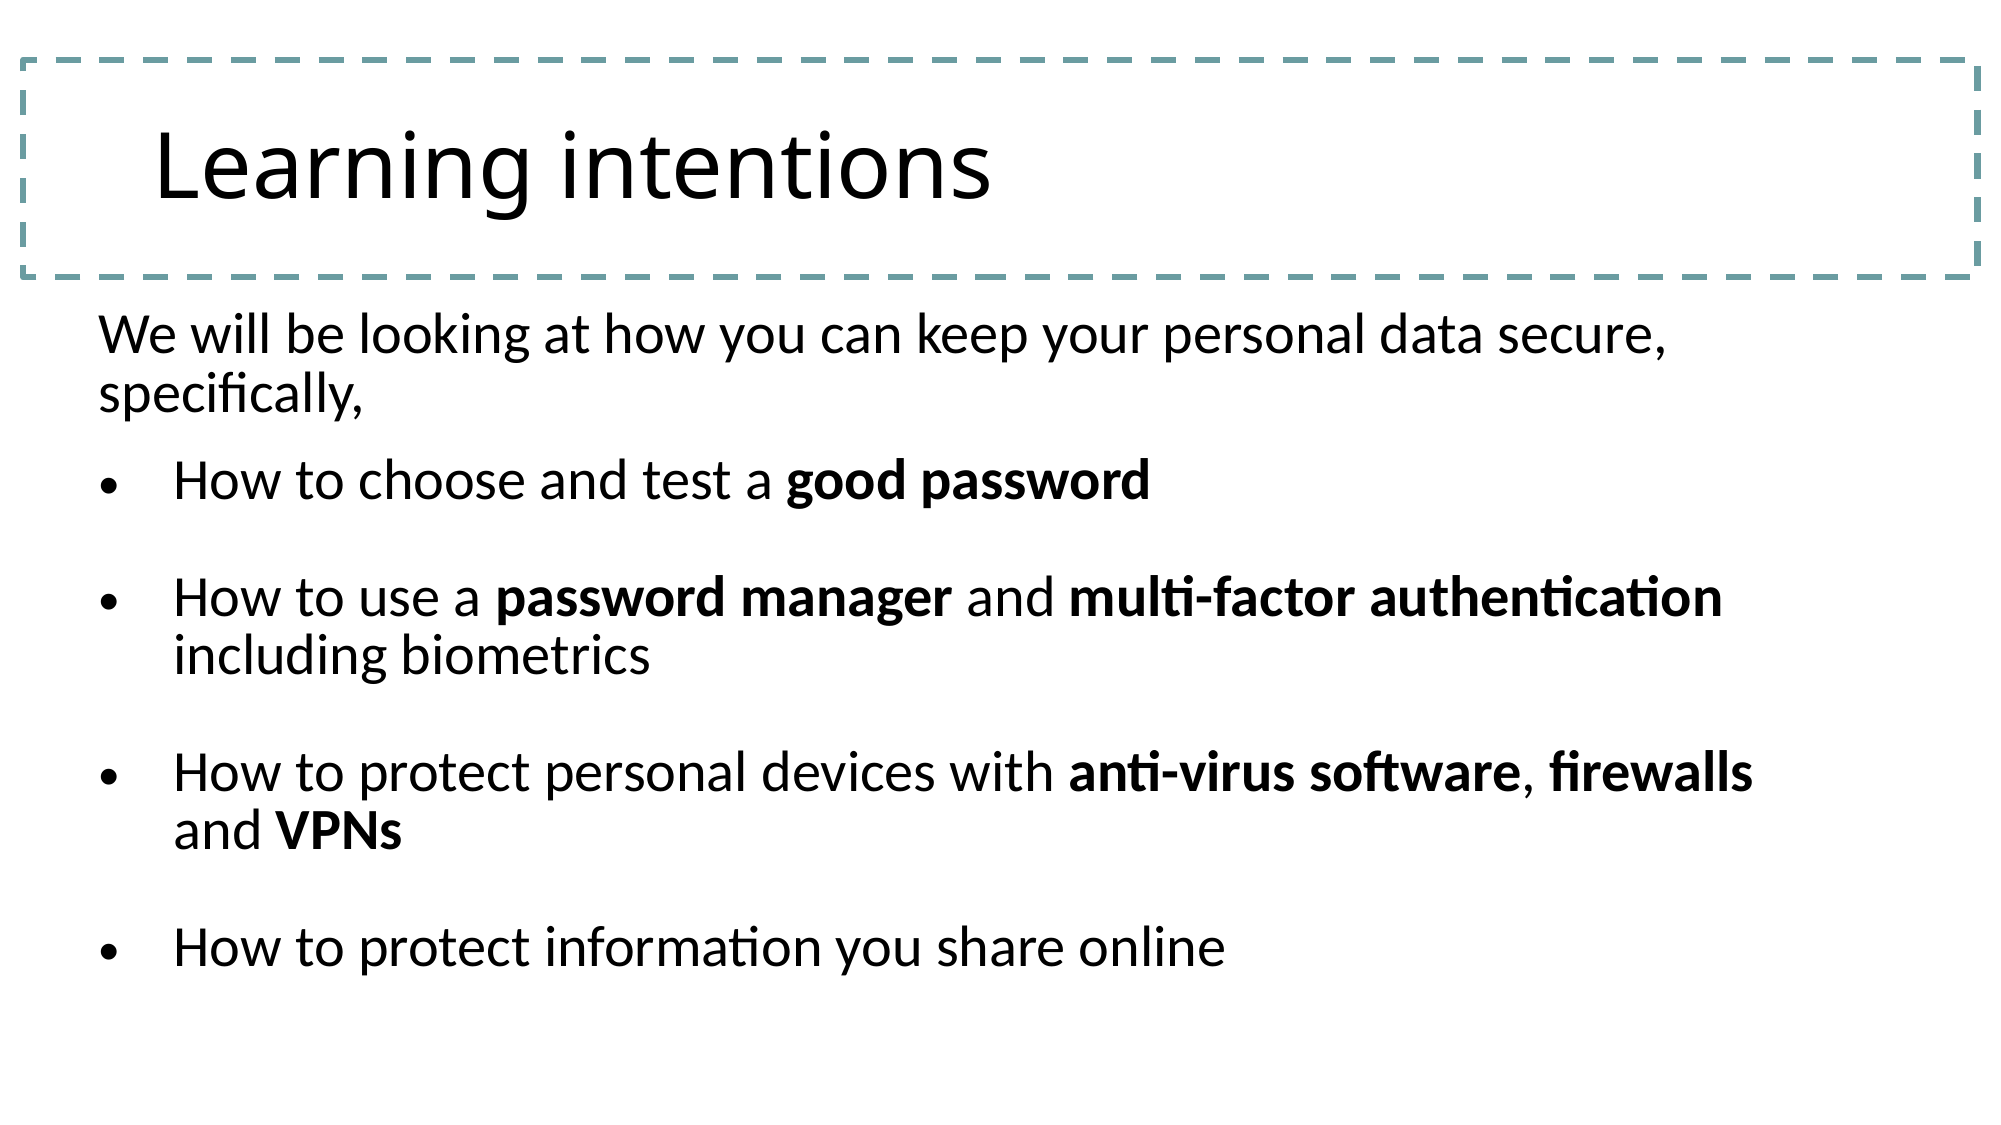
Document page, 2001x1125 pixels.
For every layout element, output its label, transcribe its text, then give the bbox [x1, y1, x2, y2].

title Learning intentions [137, 59, 1863, 278]
table_header We will be looking at how you can keep your personal data secure, specifically, How to choose and test a good password How to use a password manager and multi-factor authentication including biometrics How to protect personal devices with anti-virus software, firewalls and VPNs How to protect information you share online [84, 303, 1862, 988]
